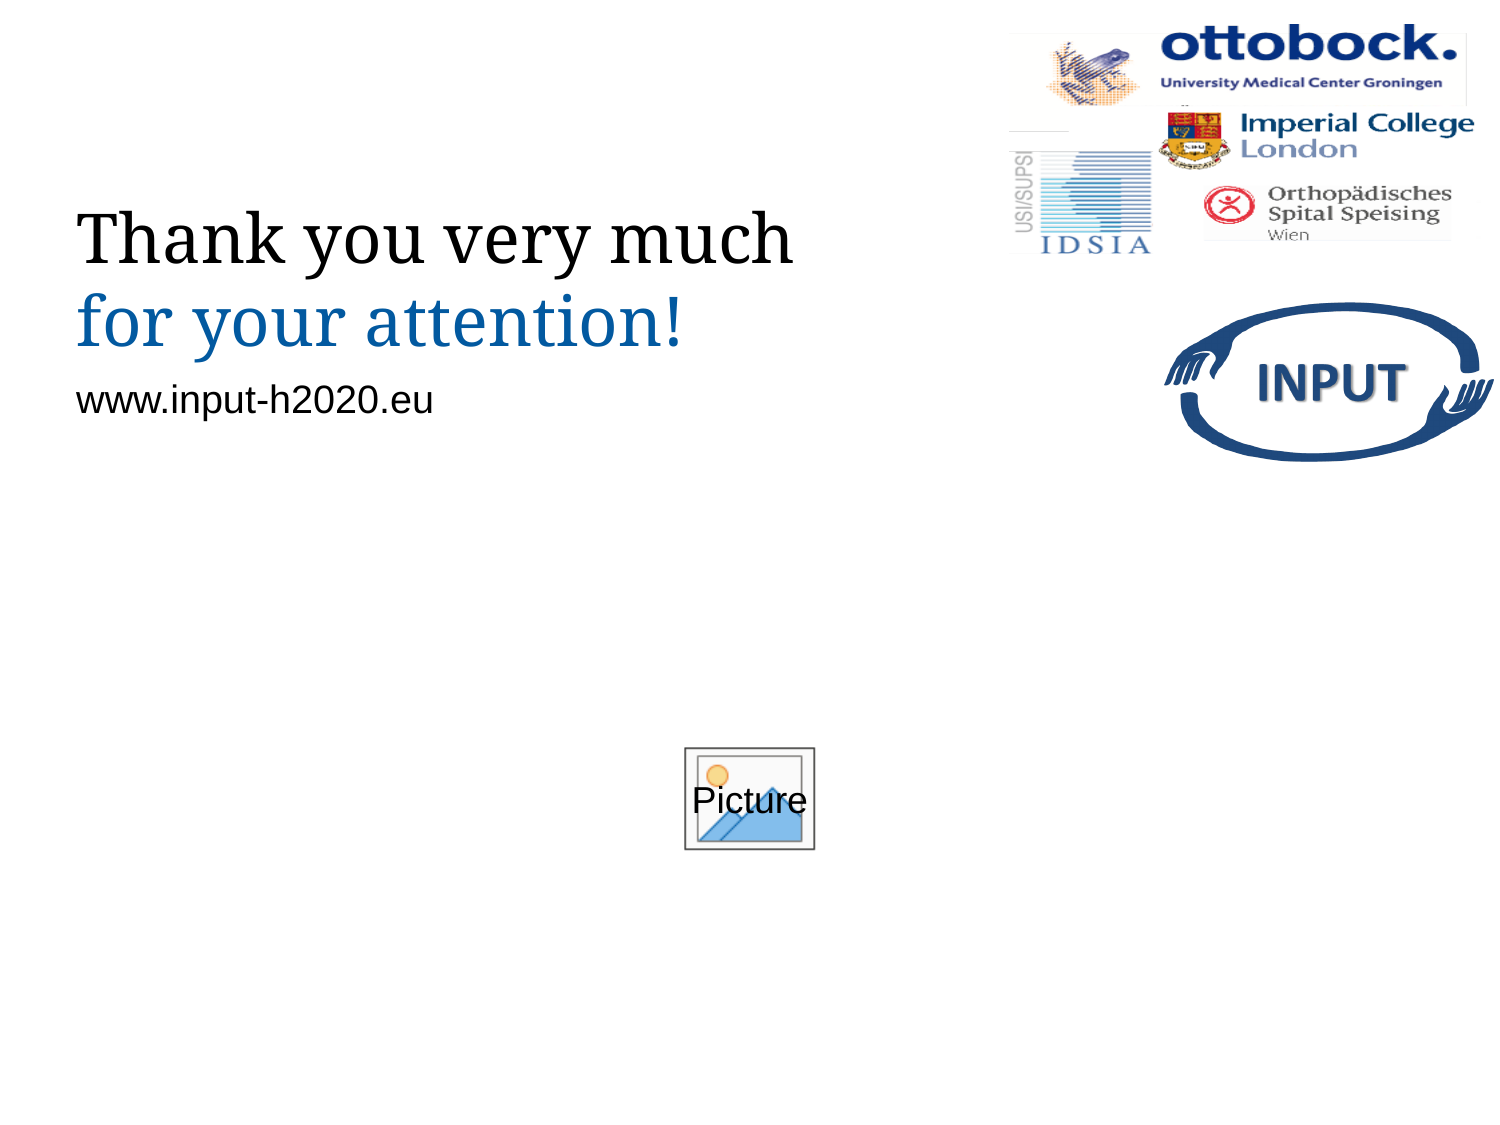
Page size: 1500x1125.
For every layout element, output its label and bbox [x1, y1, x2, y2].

picture [1009, 24, 1481, 259]
picture [1164, 302, 1494, 462]
picture [29, 503, 1471, 1095]
